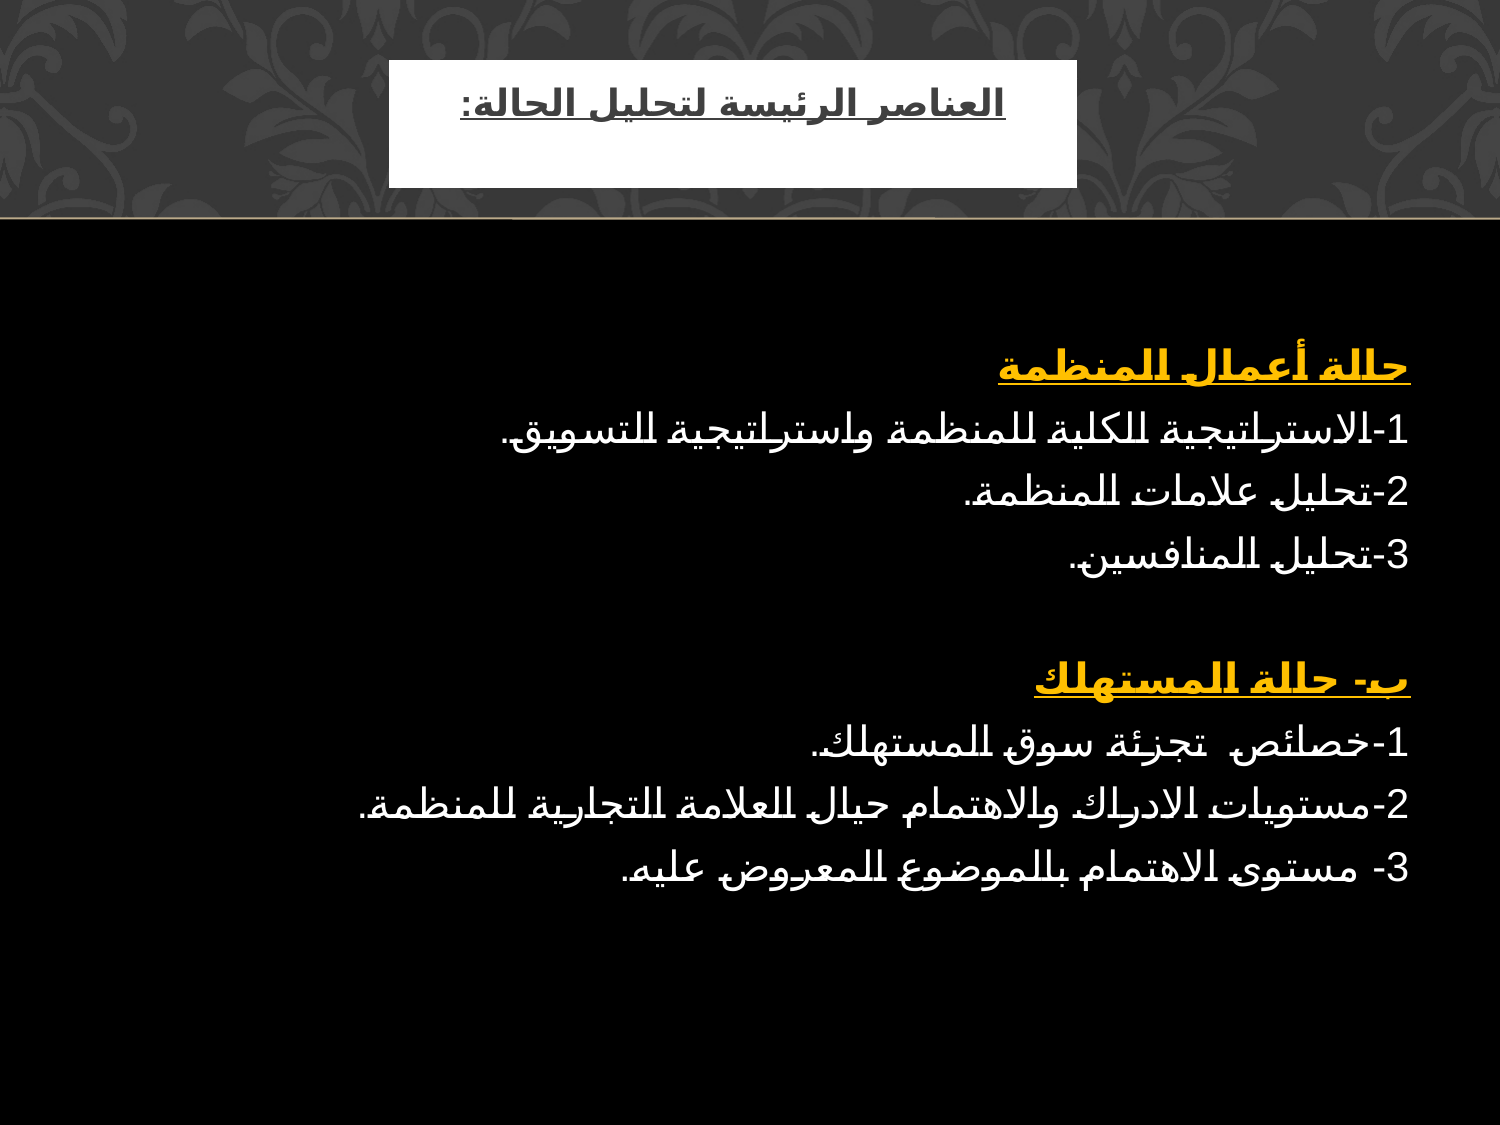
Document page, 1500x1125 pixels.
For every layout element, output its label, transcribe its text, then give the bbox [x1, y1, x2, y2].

list حالة أعمال المنظمة 1-الاستراتيجية الكلية للمنظمة واستراتيجية التسويق. 2-تحليل علامات المنظمة. 3-تحليل المنافسين. ب- حالة المستهلك 1-خصائص تجزئة سوق المستهلك. 2-مستويات الادراك والاهتمام حيال العلامة التجارية للمنظمة. 3- مستوى الاهتمام بالموضوع المعروض عليه. [75, 331, 1425, 1000]
title العناصر الرئيسة لتحليل الحالة: [389, 60, 1077, 188]
